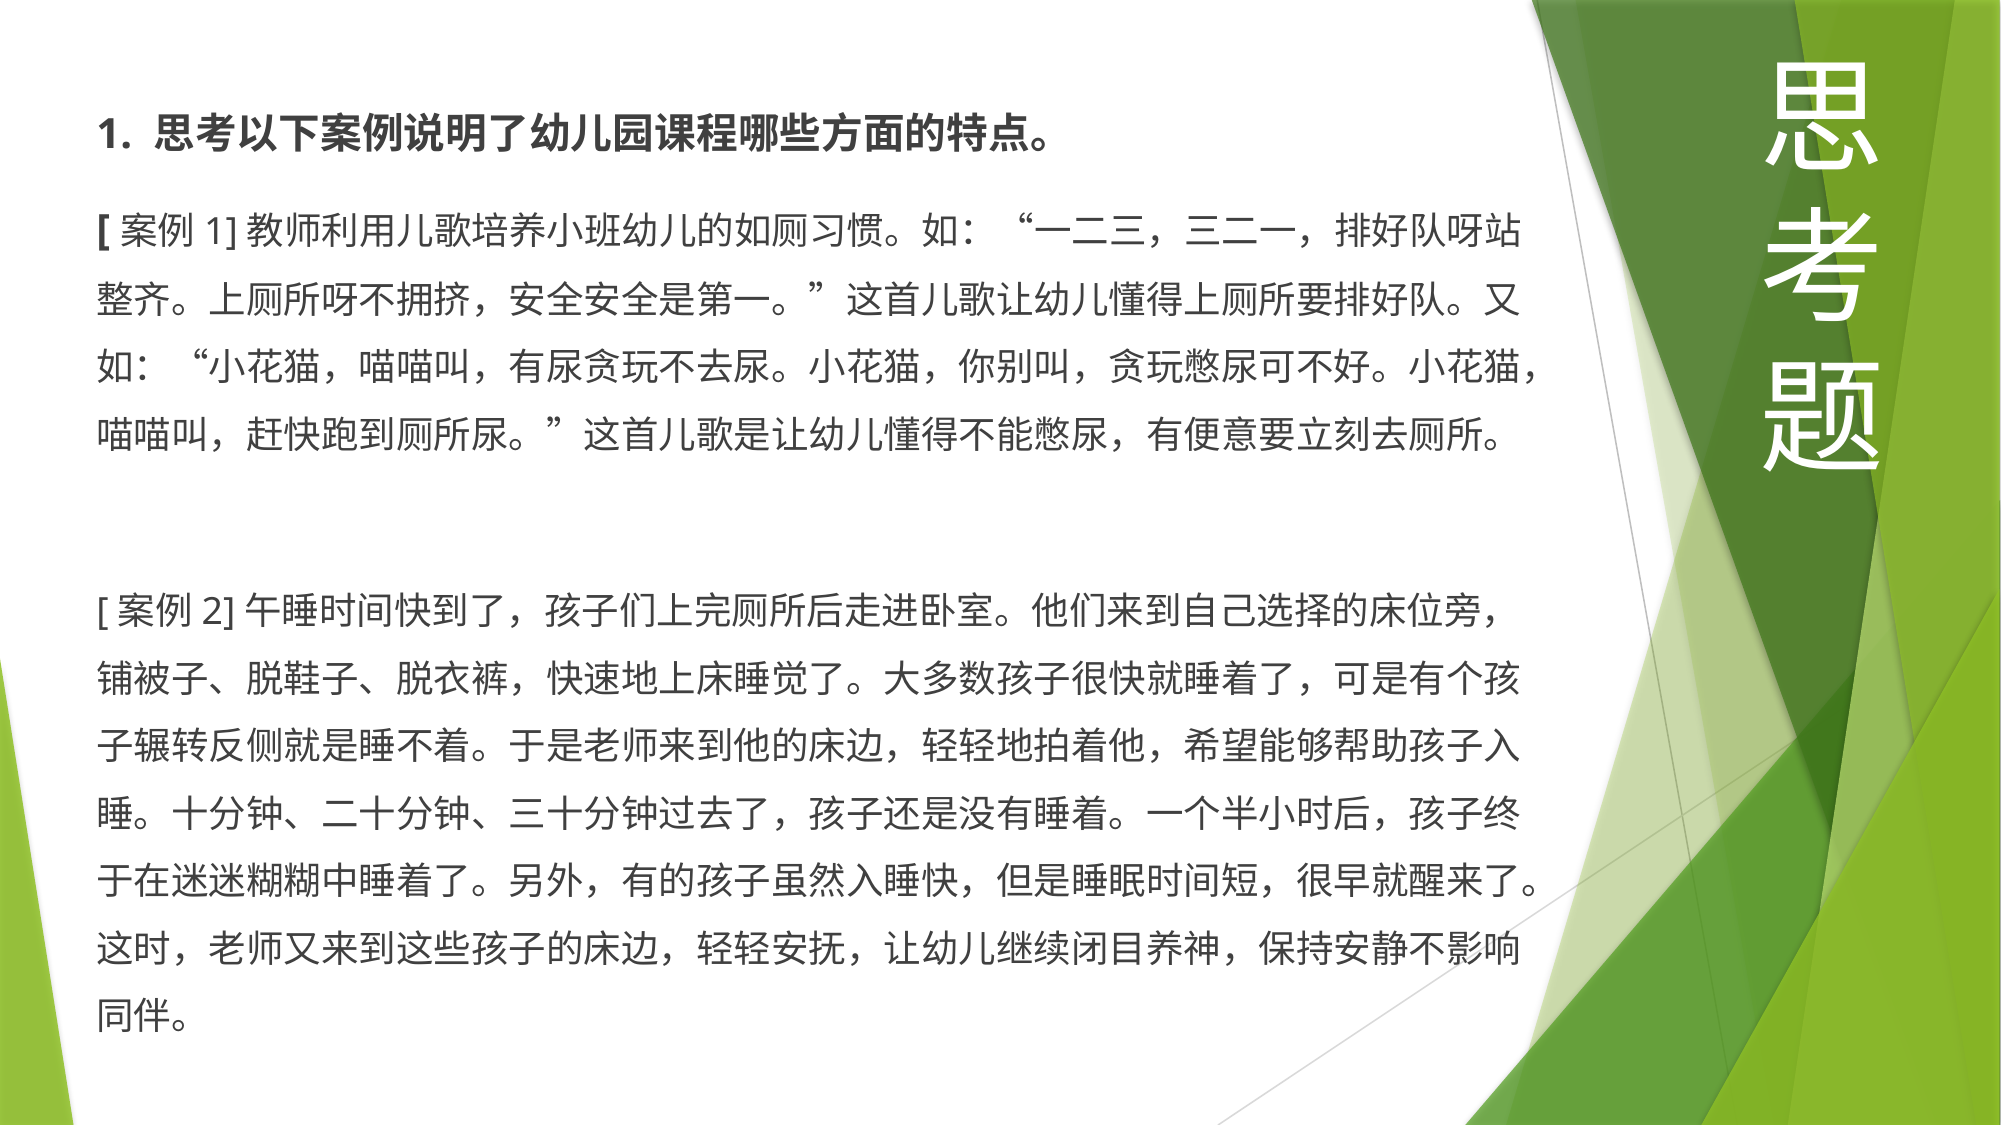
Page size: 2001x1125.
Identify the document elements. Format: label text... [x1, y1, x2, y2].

text_box 思考题 [1745, 30, 1919, 496]
list 1. 思考以下案例说明了幼儿园课程哪些方面的特点。 [案例1]教师利用儿歌培养小班幼儿的如厕习惯。如：“一二三，三二一，排好队呀站整齐。上厕所呀不拥挤，安全安全是第一。”这首儿歌让幼儿懂得上厕所要排好队。又如：“小花猫，喵喵叫，有尿贪玩不去尿。小花猫，你别叫，贪玩憋尿可不好。小花猫，喵喵叫，赶快跑到厕所尿。”这首儿歌是让幼儿懂得不能憋尿，有便意要立刻去厕所。 [案例2]午睡时间快到了，孩子们上完厕所后走进卧室。他们来到自己选择的床位旁，铺被子、脱鞋子、脱衣裤，快速地上床睡觉了。大多数孩子很快就睡着了，可是有个孩子辗转反侧就是睡不着。于是老师来到他的床边，轻轻地拍着他，希望能够帮助孩子入睡。十分钟、二十分钟、三十分钟过去了，孩子还是没有睡着。一个半小时后，孩子终于在迷迷糊糊中睡着了。另外，有的孩子虽然入睡快，但是睡眠时间短，很早就醒来了。这时，老师又来到这些孩子的床边，轻轻安抚，让幼儿继续闭目养神，保持安静不影响同伴。 [81, 74, 1552, 1034]
